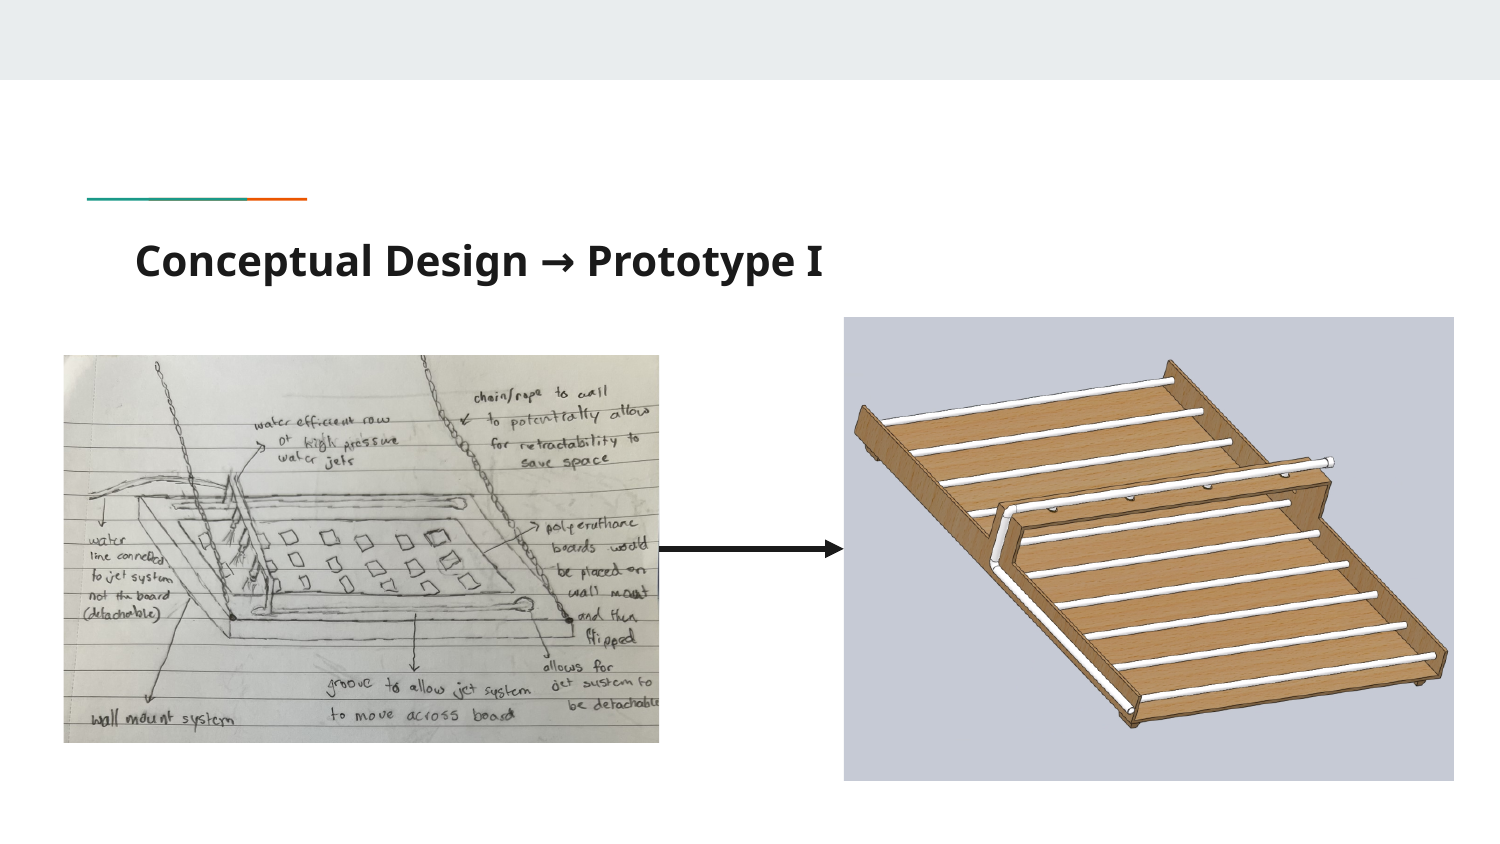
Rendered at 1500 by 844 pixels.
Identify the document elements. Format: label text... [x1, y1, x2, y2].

picture [63, 355, 660, 743]
text_box Conceptual Design → Prototype I [119, 216, 1381, 305]
picture [843, 317, 1455, 781]
